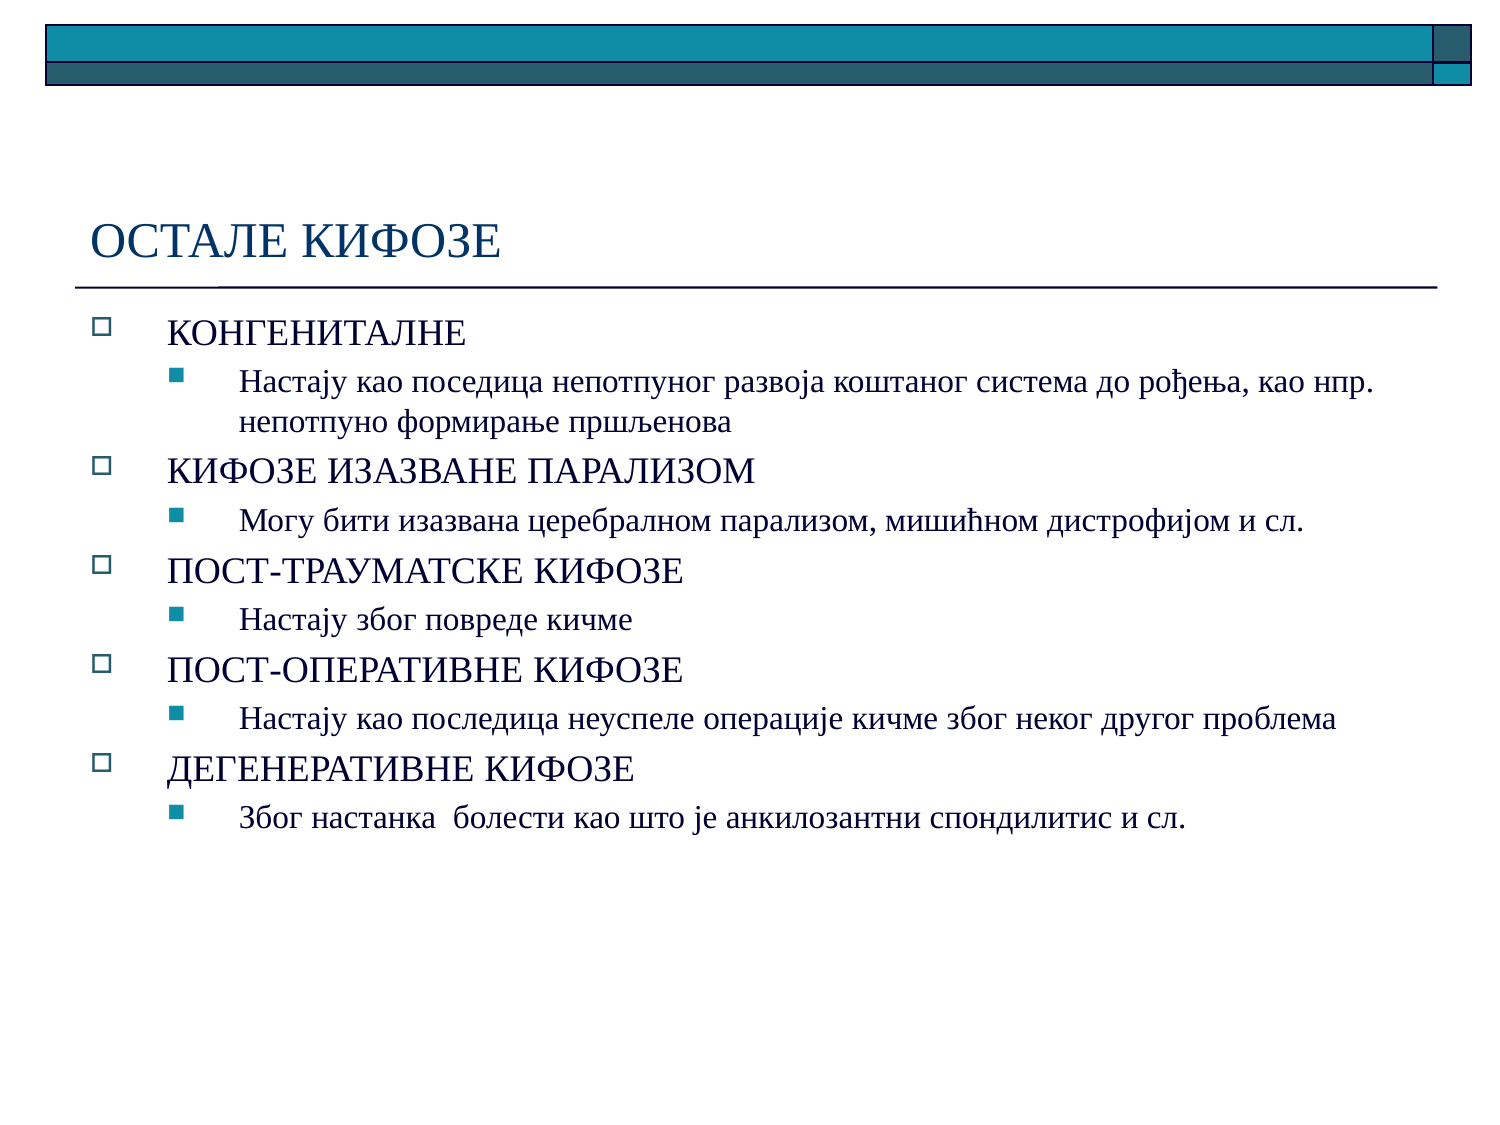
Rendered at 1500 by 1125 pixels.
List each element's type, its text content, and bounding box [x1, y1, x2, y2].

list КОНГЕНИТАЛНЕ Настају као поседица непотпуног развоја коштаног система до рођења, као нпр. непотпуно формирање пршљенова КИФОЗЕ ИЗАЗВАНЕ ПАРАЛИЗОМ Могу бити изазвана церебралном парализом, мишићном дистрофијом и сл. ПОСТ-ТРАУМАТСКЕ КИФОЗЕ Настају због повреде кичме ПОСТ-ОПЕРАТИВНЕ КИФОЗЕ Настају као последица неуспеле операције кичме због неког другог проблема ДЕГЕНЕРАТИВНЕ КИФОЗЕ Због настанка болести као што је анкилозантни спондилитис и сл. [75, 299, 1425, 1006]
title ОСТАЛЕ КИФОЗЕ [75, 87, 1425, 275]
